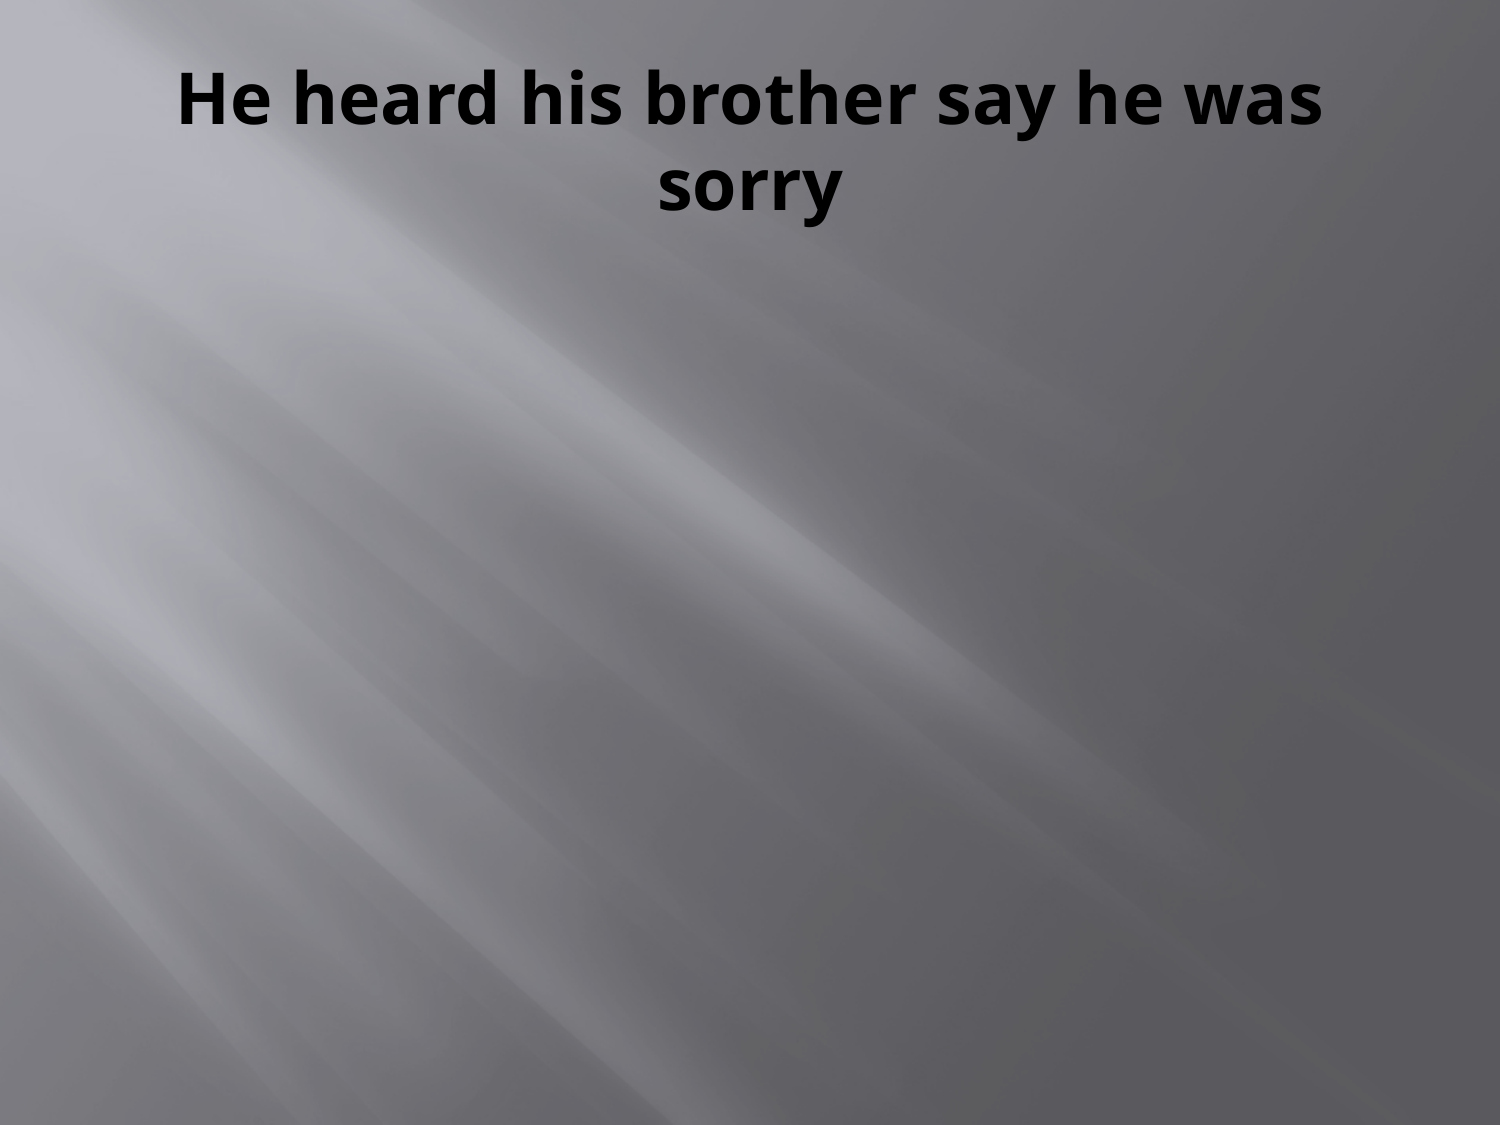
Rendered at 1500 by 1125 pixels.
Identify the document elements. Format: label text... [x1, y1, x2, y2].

title He heard his brother say he was sorry [75, 45, 1425, 233]
